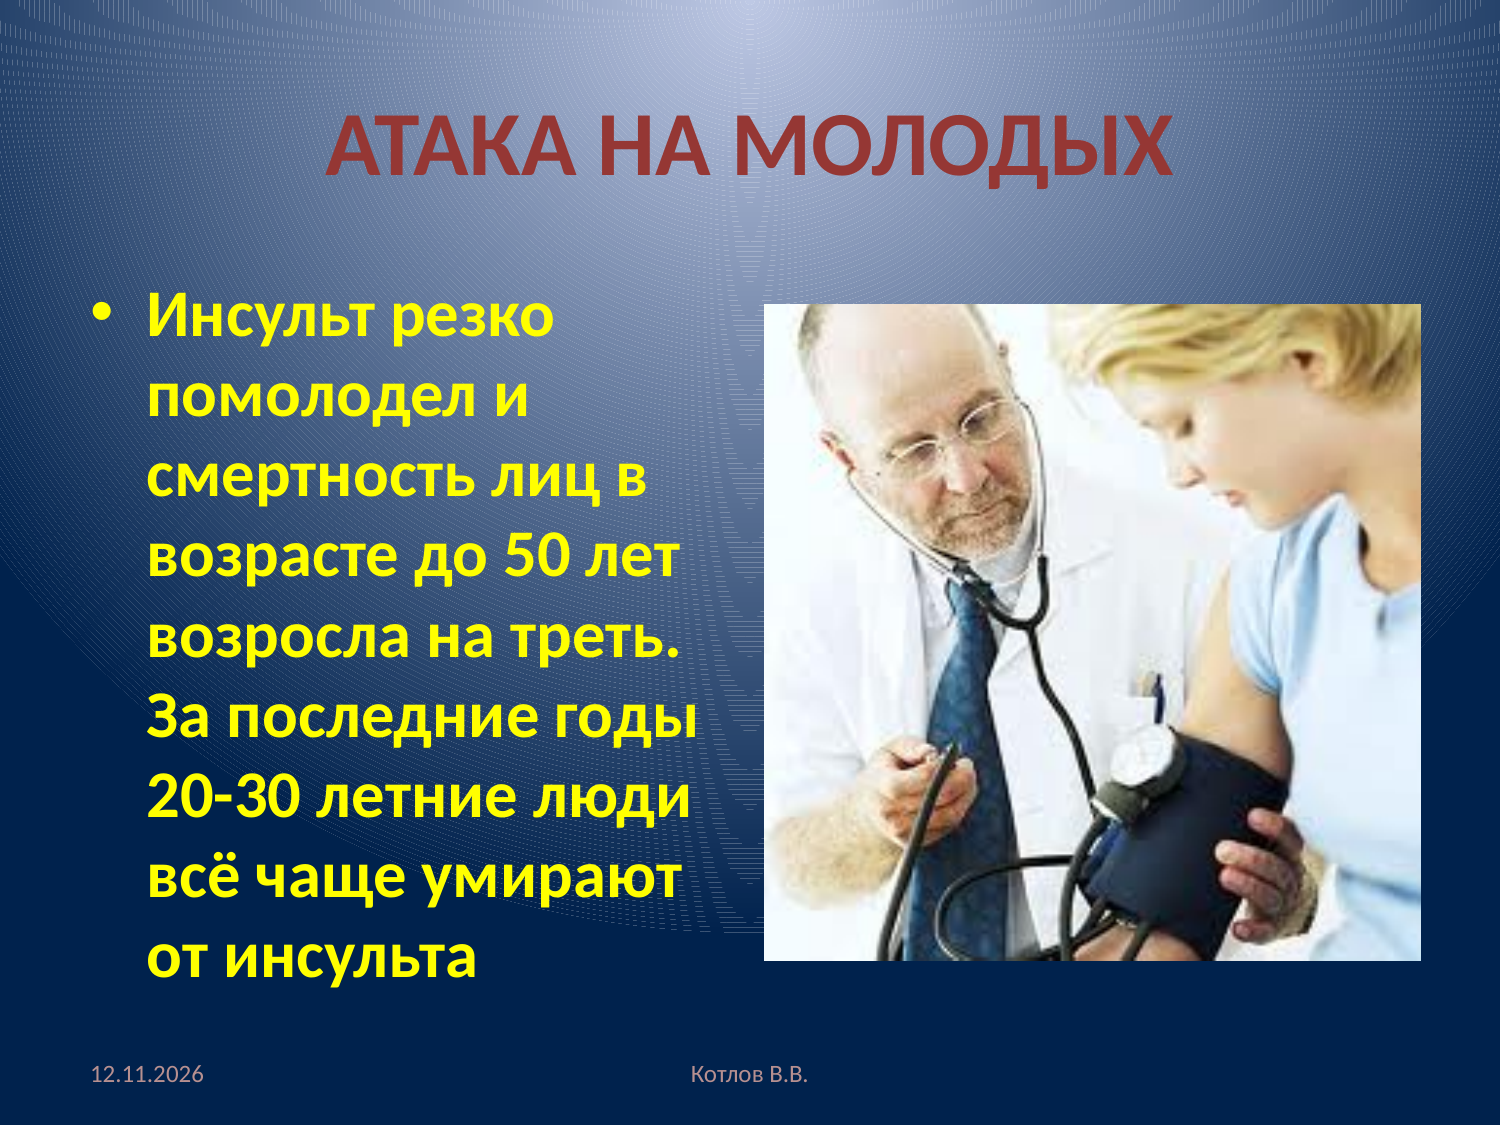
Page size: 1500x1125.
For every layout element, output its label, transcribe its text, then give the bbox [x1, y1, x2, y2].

list Инсульт резко помолодел и смертность лиц в возрасте до 50 лет возросла на треть. За последние годы 20-30 летние люди всё чаще умирают от инсульта [75, 262, 738, 1005]
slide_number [75, 1042, 425, 1103]
title АТАКА НА МОЛОДЫХ [75, 45, 1425, 233]
footer Котлов В.В. [512, 1042, 988, 1103]
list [764, 304, 1422, 962]
